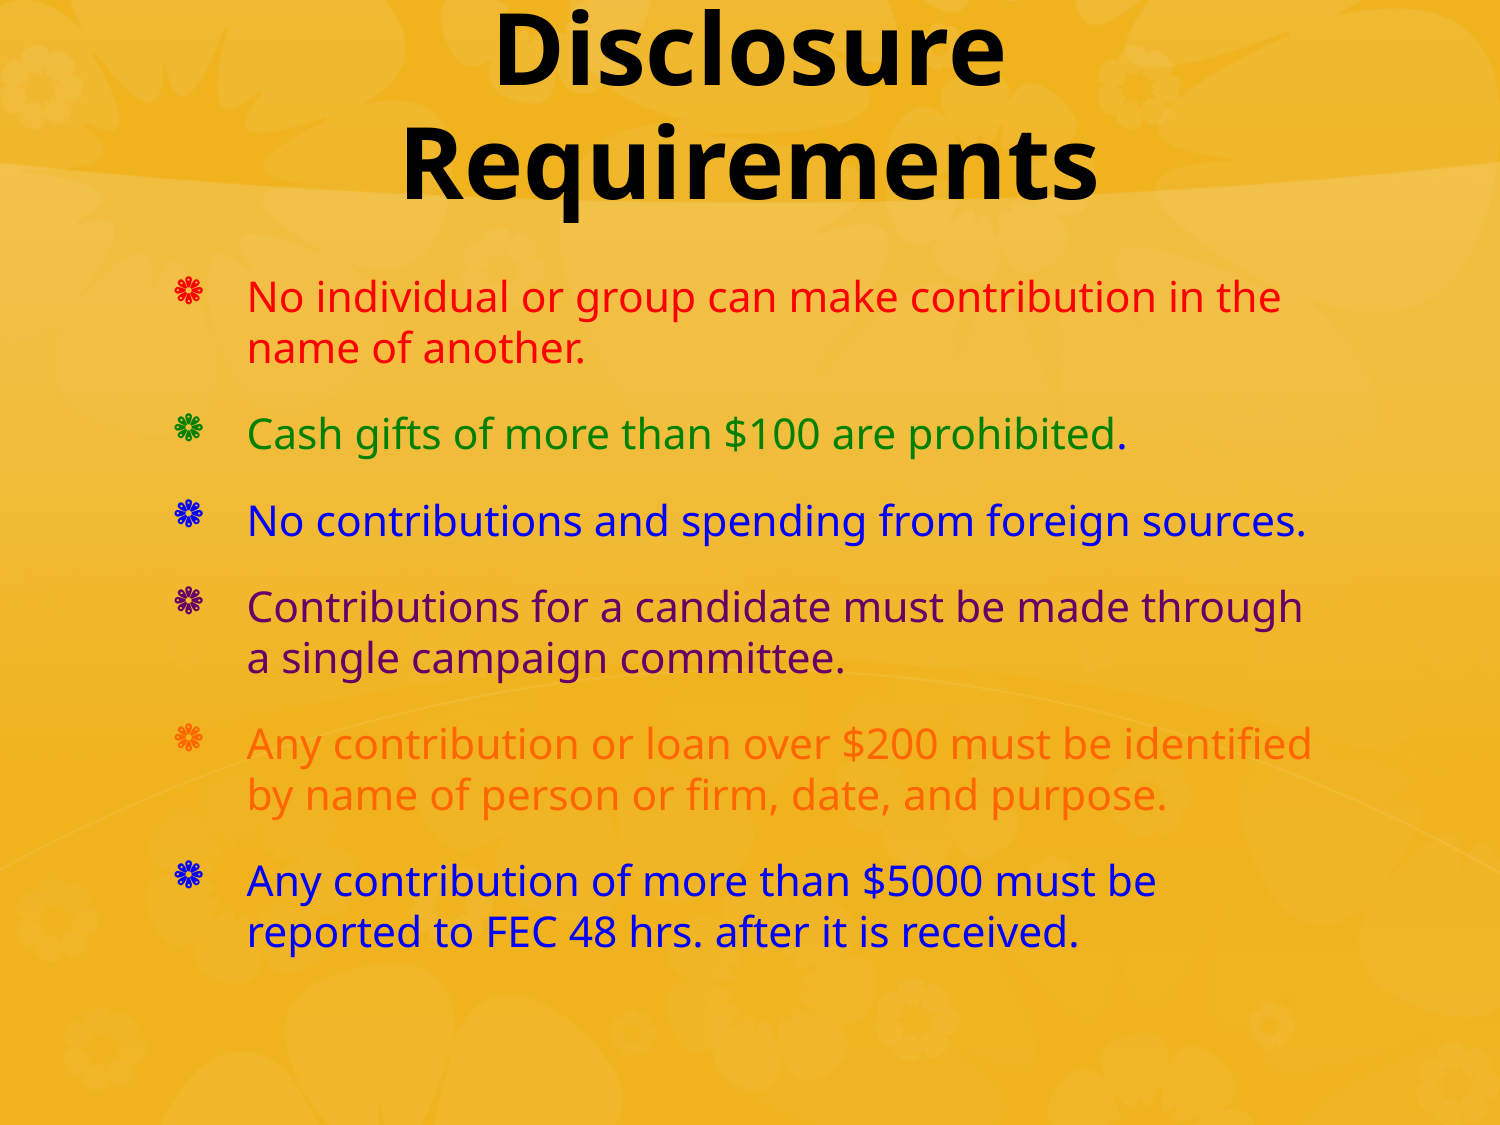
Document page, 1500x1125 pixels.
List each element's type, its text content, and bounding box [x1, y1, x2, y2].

list No individual or group can make contribution in the name of another. Cash gifts of more than $100 are prohibited. No contributions and spending from foreign sources. Contributions for a candidate must be made through a single campaign committee. Any contribution or loan over $200 must be identified by name of person or firm, date, and purpose. Any contribution of more than $5000 must be reported to FEC 48 hrs. after it is received. [156, 262, 1344, 967]
picture [0, 0, 1500, 1125]
title Disclosure Requirements [127, 14, 1372, 203]
